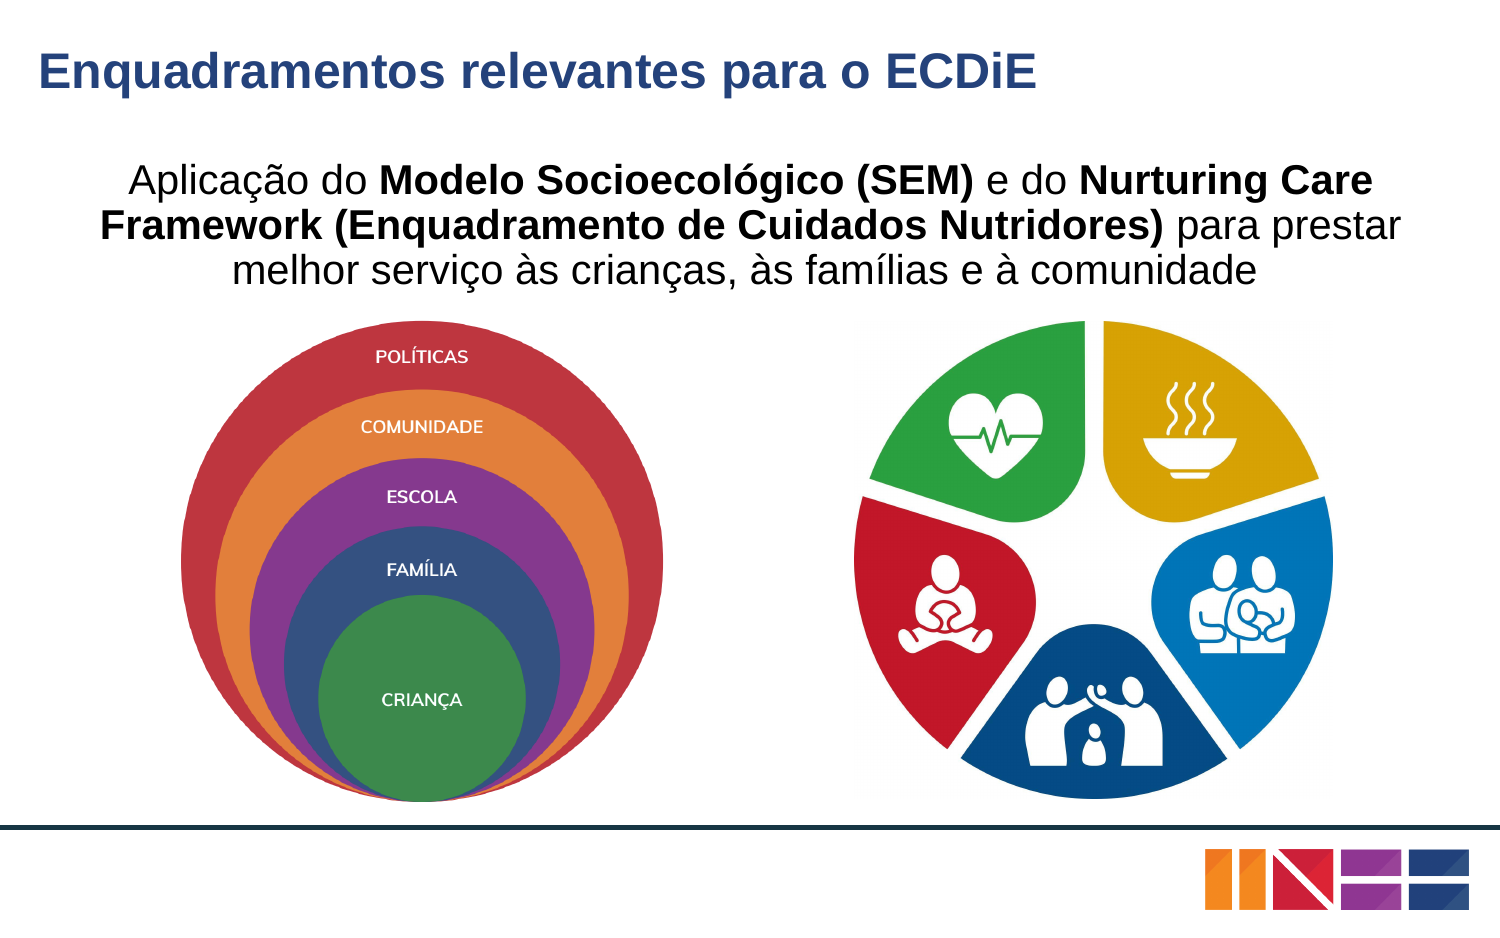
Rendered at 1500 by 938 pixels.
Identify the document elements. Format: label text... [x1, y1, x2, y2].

picture [854, 321, 1333, 806]
title Enquadramentos relevantes para o ECDiE [23, 23, 1468, 121]
list Aplicação do Modelo Socioecológico (SEM) e do Nurturing Care Framework (Enquadramento de Cuidados Nutridores) para prestar melhor serviço às crianças, às famílias e à comunidade [23, 143, 1479, 779]
picture [179, 320, 666, 805]
picture [1205, 849, 1469, 910]
